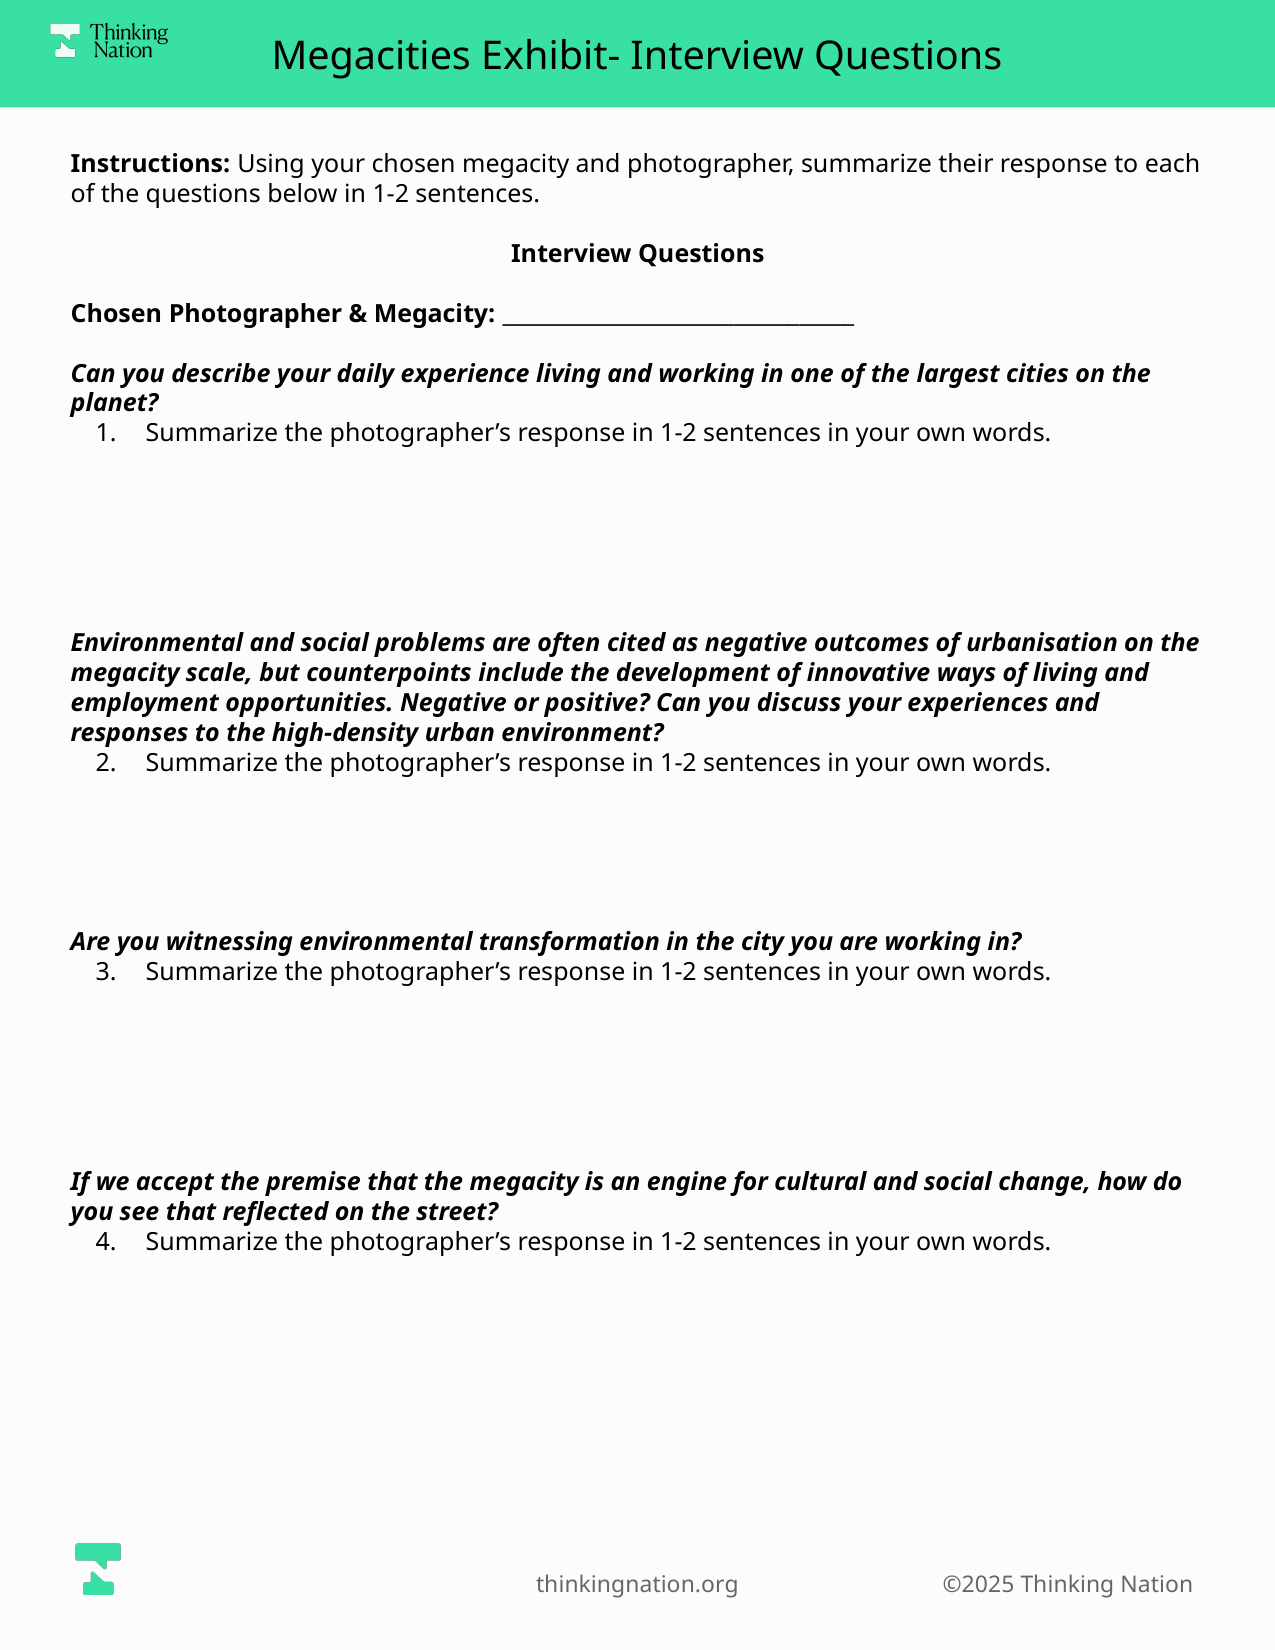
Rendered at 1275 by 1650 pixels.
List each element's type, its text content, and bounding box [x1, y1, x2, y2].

text_box Megacities Exhibit- Interview Questions [0, 0, 1275, 108]
picture [36, 12, 172, 69]
text_box Instructions: Using your chosen megacity and photographer, summarize their response to each of the questions below in 1-2 sentences. Interview Questions Chosen Photographer & Megacity: ________________________________ Can you describe your daily experience living and working in one of the largest cities on the planet? Summarize the photographer’s response in 1-2 sentences in your own words. Environmental and social problems are often cited as negative outcomes of urbanisation on the megacity scale, but counterpoints include the development of innovative ways of living and employment opportunities. Negative or positive? Can you discuss your experiences and responses to the high-density urban environment? Summarize the photographer’s response in 1-2 sentences in your own words. Are you witnessing environmental transformation in the city you are working in? Summarize the photographer’s response in 1-2 sentences in your own words. If we accept the premise that the megacity is an engine for cultural and social change, how do you see that reflected on the street? Summarize the photographer’s response in 1-2 sentences in your own words. [55, 132, 1221, 1301]
text_box ©2025 Thinking Nation [907, 1553, 1210, 1605]
text_box thinkingnation.org [486, 1553, 789, 1605]
picture [62, 1533, 134, 1605]
